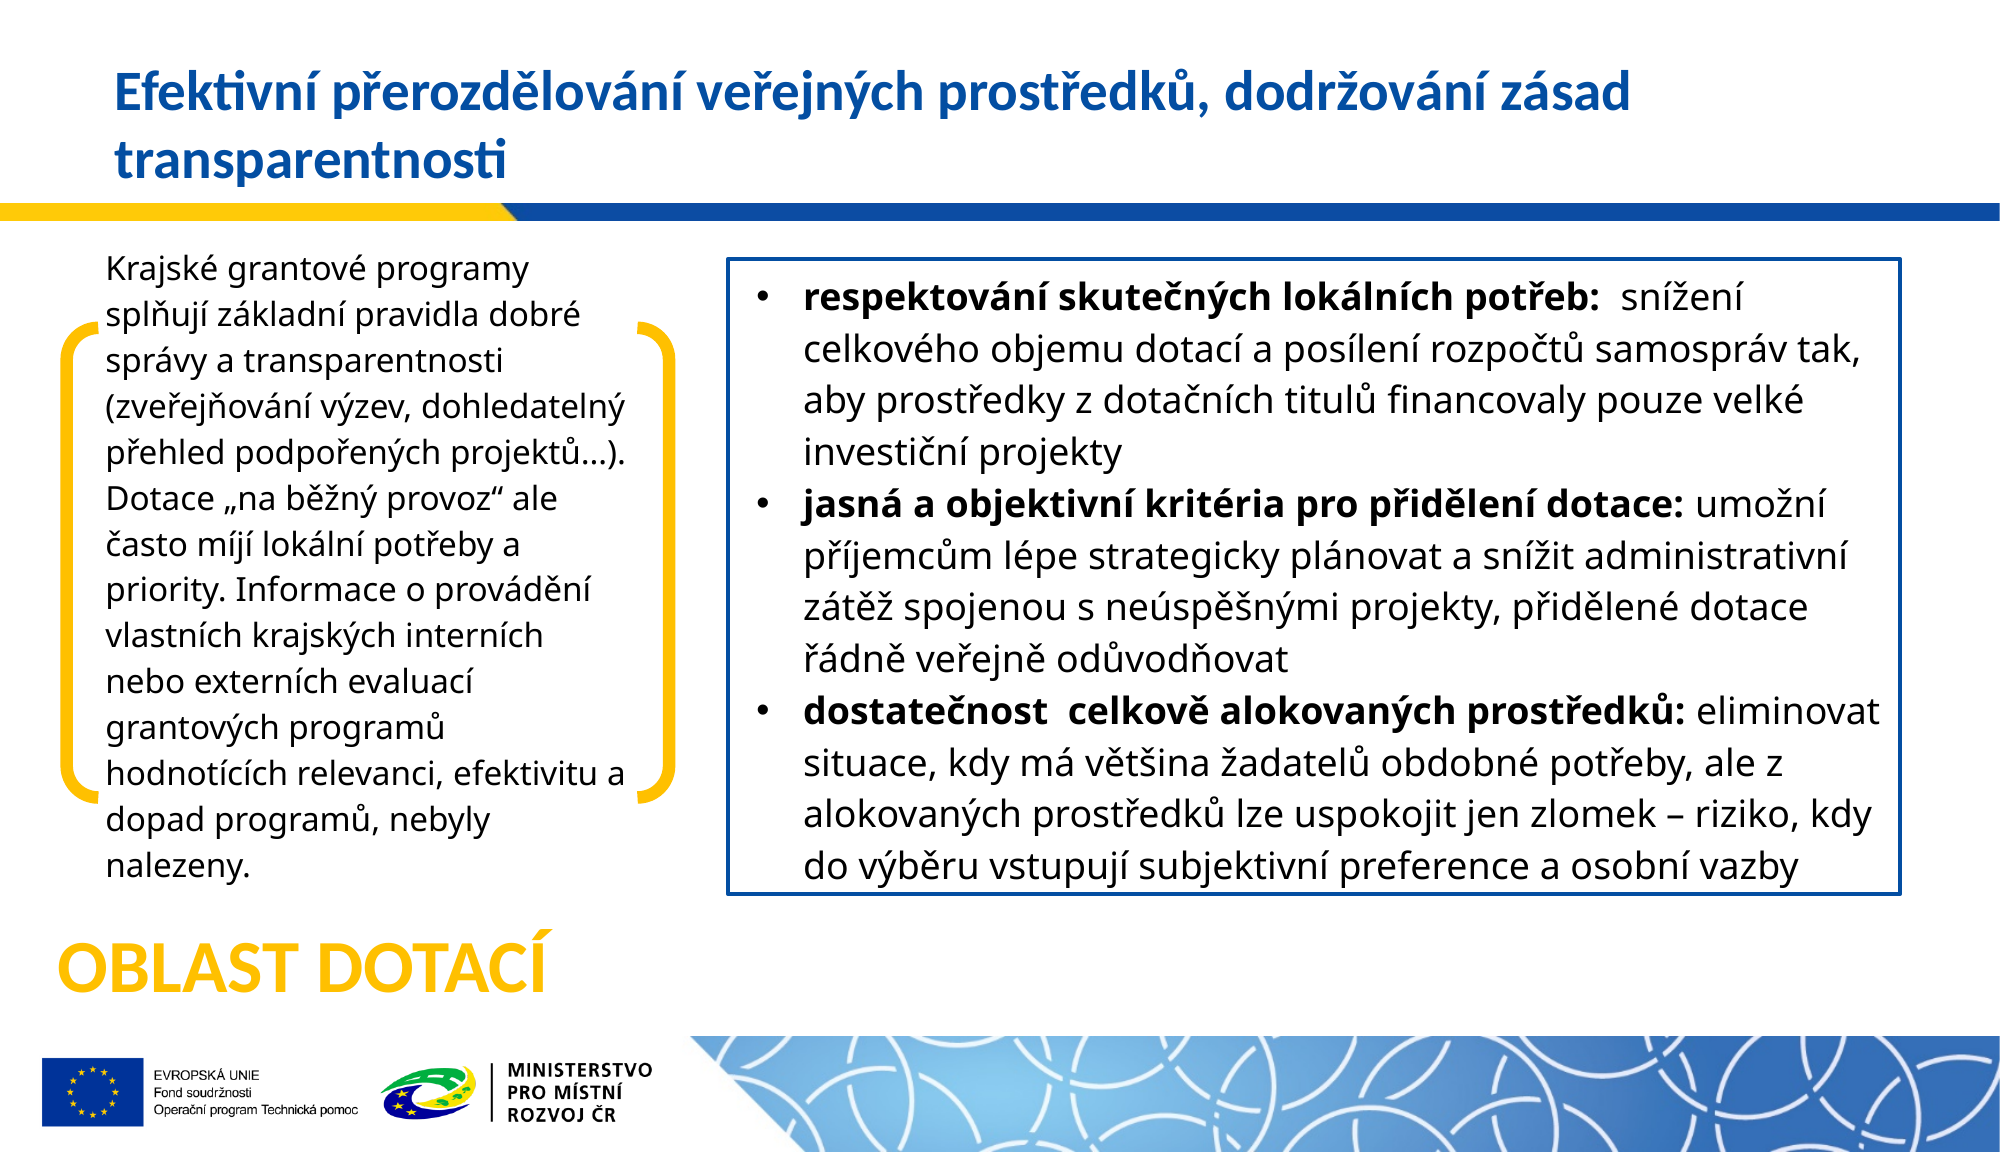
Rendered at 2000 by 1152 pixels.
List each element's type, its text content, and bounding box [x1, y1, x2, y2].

picture [19, 1035, 674, 1149]
picture [680, 1036, 2000, 1152]
text_box Krajské grantové programy splňují základní pravidla dobré správy a transparentnosti (zveřejňování výzev, dohledatelný přehled podpořených projektů…). Dotace „na běžný provoz“ ale často míjí lokální potřeby a priority. Informace o provádění vlastních krajských interních nebo externích evaluací grantových programů hodnotících relevanci, efektivitu a dopad programů, nebyly nalezeny. [64, 325, 672, 800]
title Efektivní přerozdělování veřejných prostředků, dodržování zásad transparentnosti [99, 46, 1900, 198]
picture [0, 203, 2000, 221]
text_box OBLAST DOTACÍ [43, 910, 823, 1063]
text_box respektování skutečných lokálních potřeb: snížení celkového objemu dotací a posílení rozpočtů samospráv tak, aby prostředky z dotačních titulů financovaly pouze velké investiční projekty jasná a objektivní kritéria pro přidělení dotace: umožní příjemcům lépe strategicky plánovat a snížit administrativní zátěž spojenou s neúspěšnými projekty, přidělené dotace řádně veřejně odůvodňovat dostatečnost celkově alokovaných prostředků: eliminovat situace, kdy má většina žadatelů obdobné potřeby, ale z alokovaných prostředků lze uspokojit jen zlomek – riziko, kdy do výběru vstupují subjektivní preference a osobní vazby [726, 257, 1902, 896]
